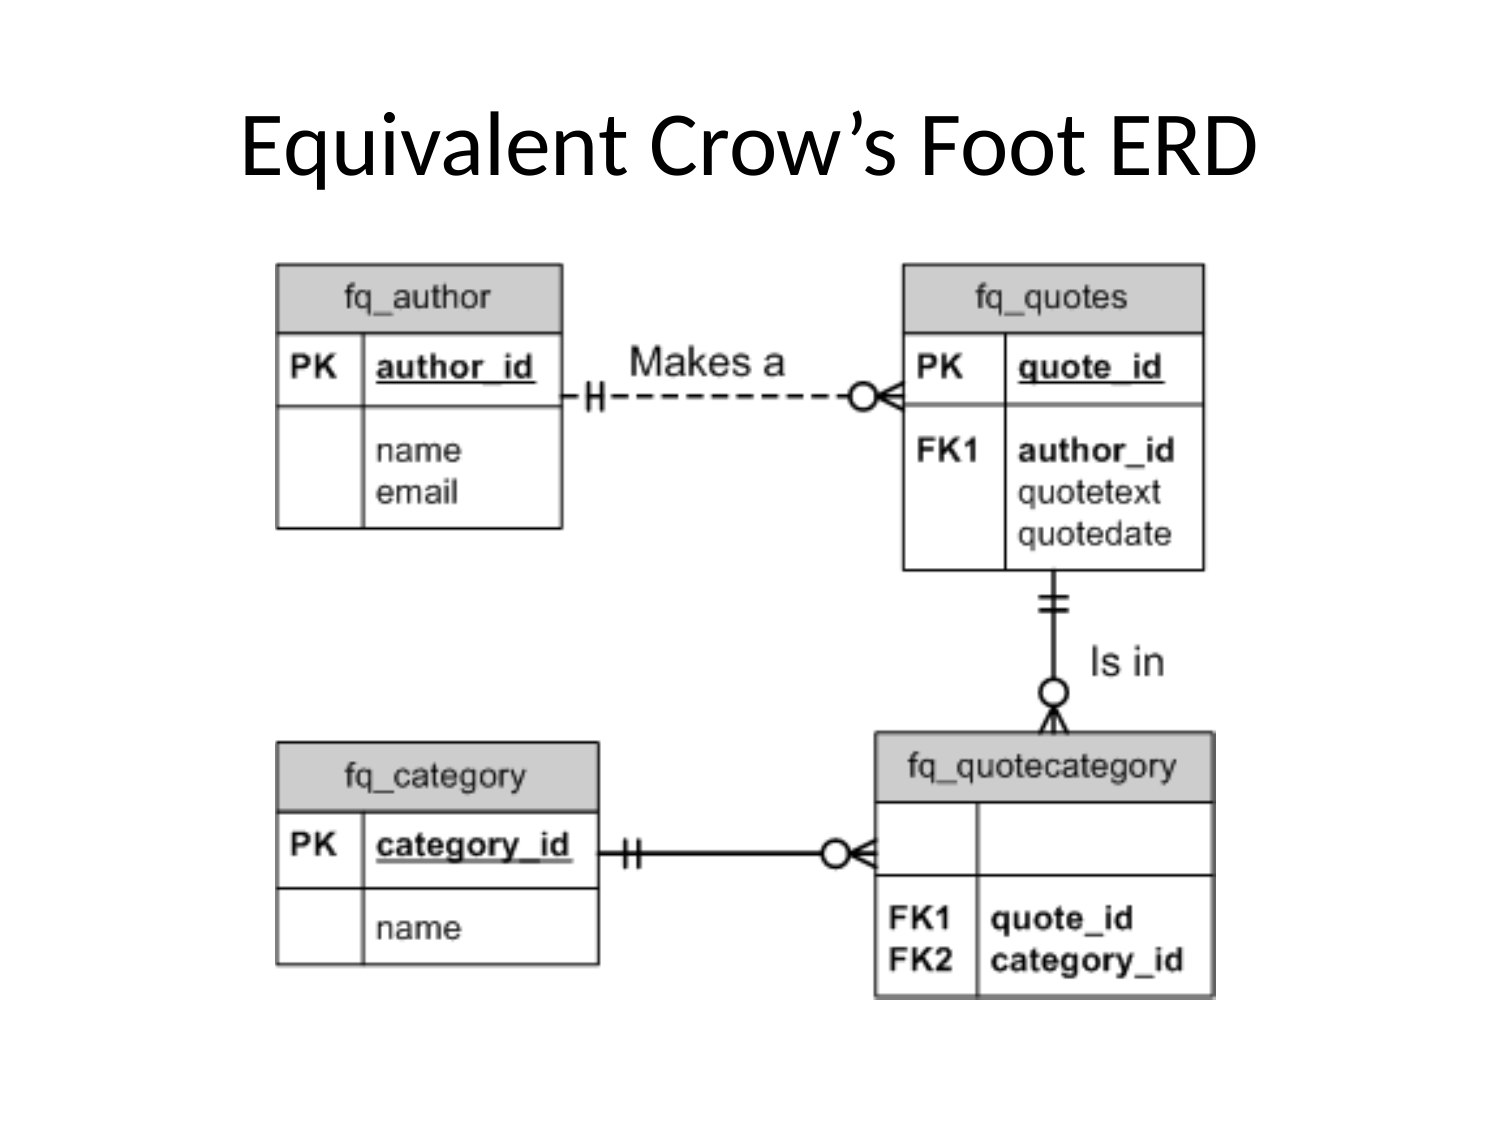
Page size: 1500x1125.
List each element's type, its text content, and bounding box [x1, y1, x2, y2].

title Equivalent Crow’s Foot ERD [75, 45, 1425, 233]
picture [274, 262, 1216, 1001]
